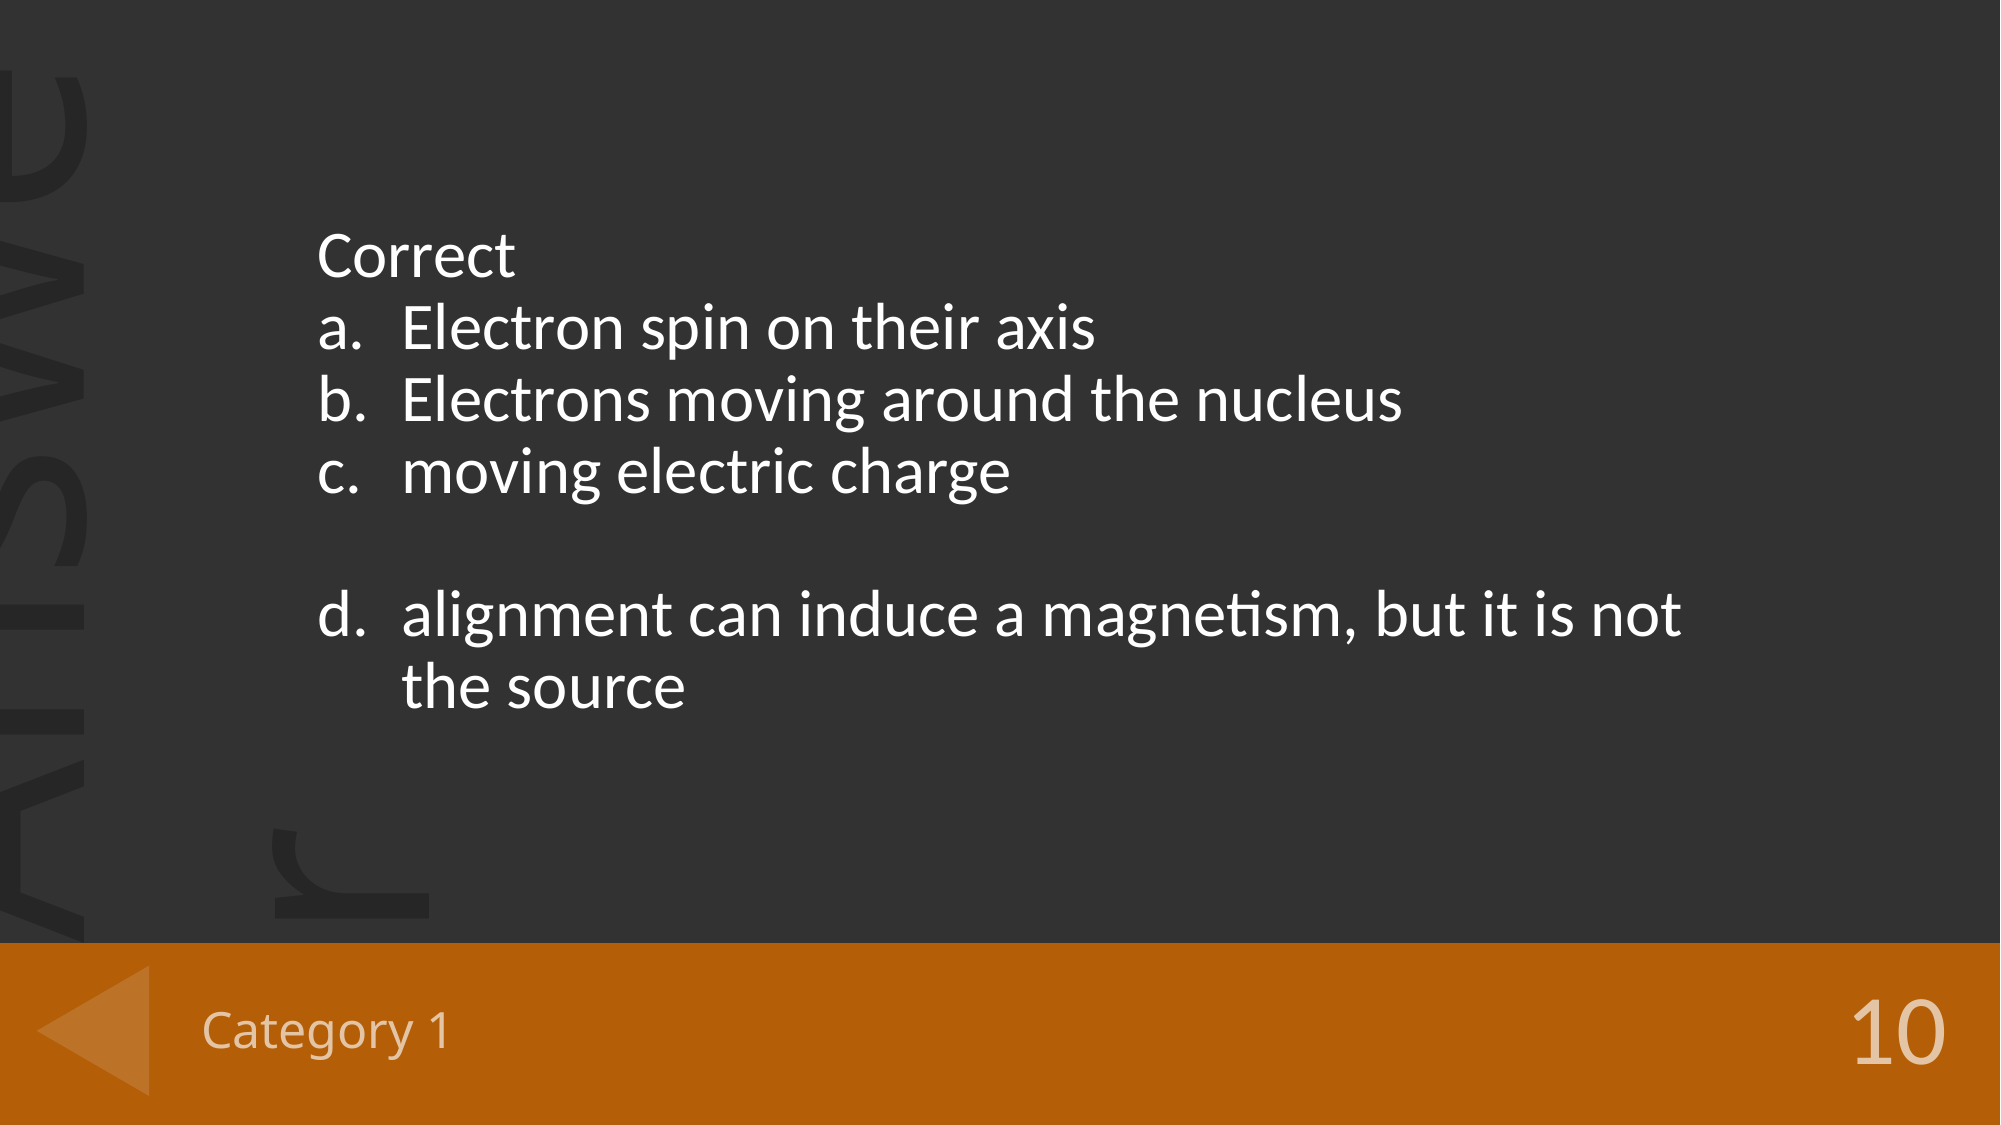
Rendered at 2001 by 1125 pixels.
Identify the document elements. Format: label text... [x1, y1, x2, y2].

title Category 1 [185, 967, 1494, 1097]
list 10 [1494, 967, 1963, 1097]
list Correct Electron spin on their axis Electrons moving around the nucleus moving electric charge alignment can induce a magnetism, but it is not the source [302, 307, 1760, 636]
